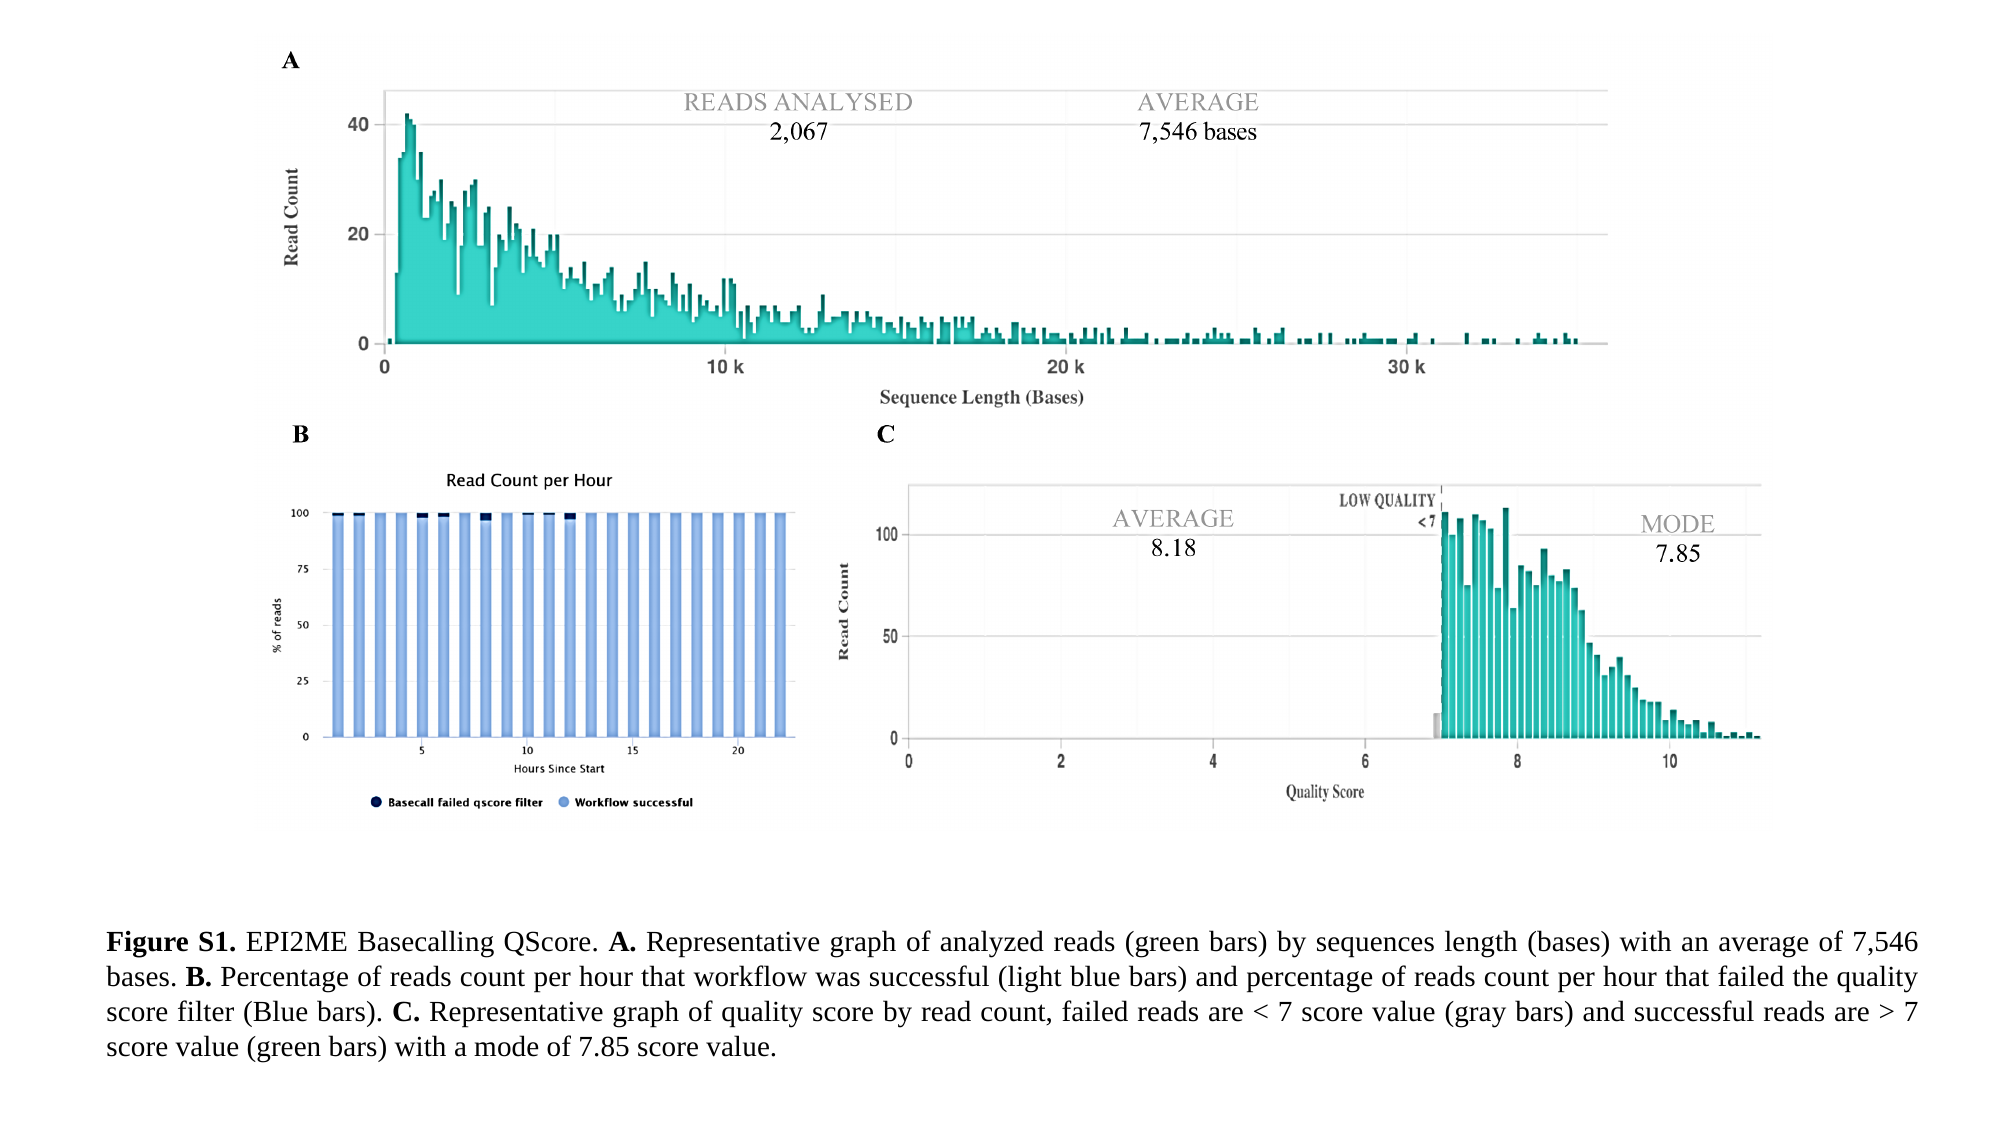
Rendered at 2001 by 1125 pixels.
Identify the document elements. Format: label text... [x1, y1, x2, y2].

text_box Figure S1. EPI2ME Basecalling QScore. A. Representative graph of analyzed reads (green bars) by sequences length (bases) with an average of 7,546 bases. B. Percentage of reads count per hour that workflow was successful (light blue bars) and percentage of reads count per hour that failed the quality score filter (Blue bars). C. Representative graph of quality score by read count, failed reads are < 7 score value (gray bars) and successful reads are > 7 score value (green bars) with a mode of 7.85 score value. [91, 915, 1936, 1070]
picture [254, 33, 1773, 831]
